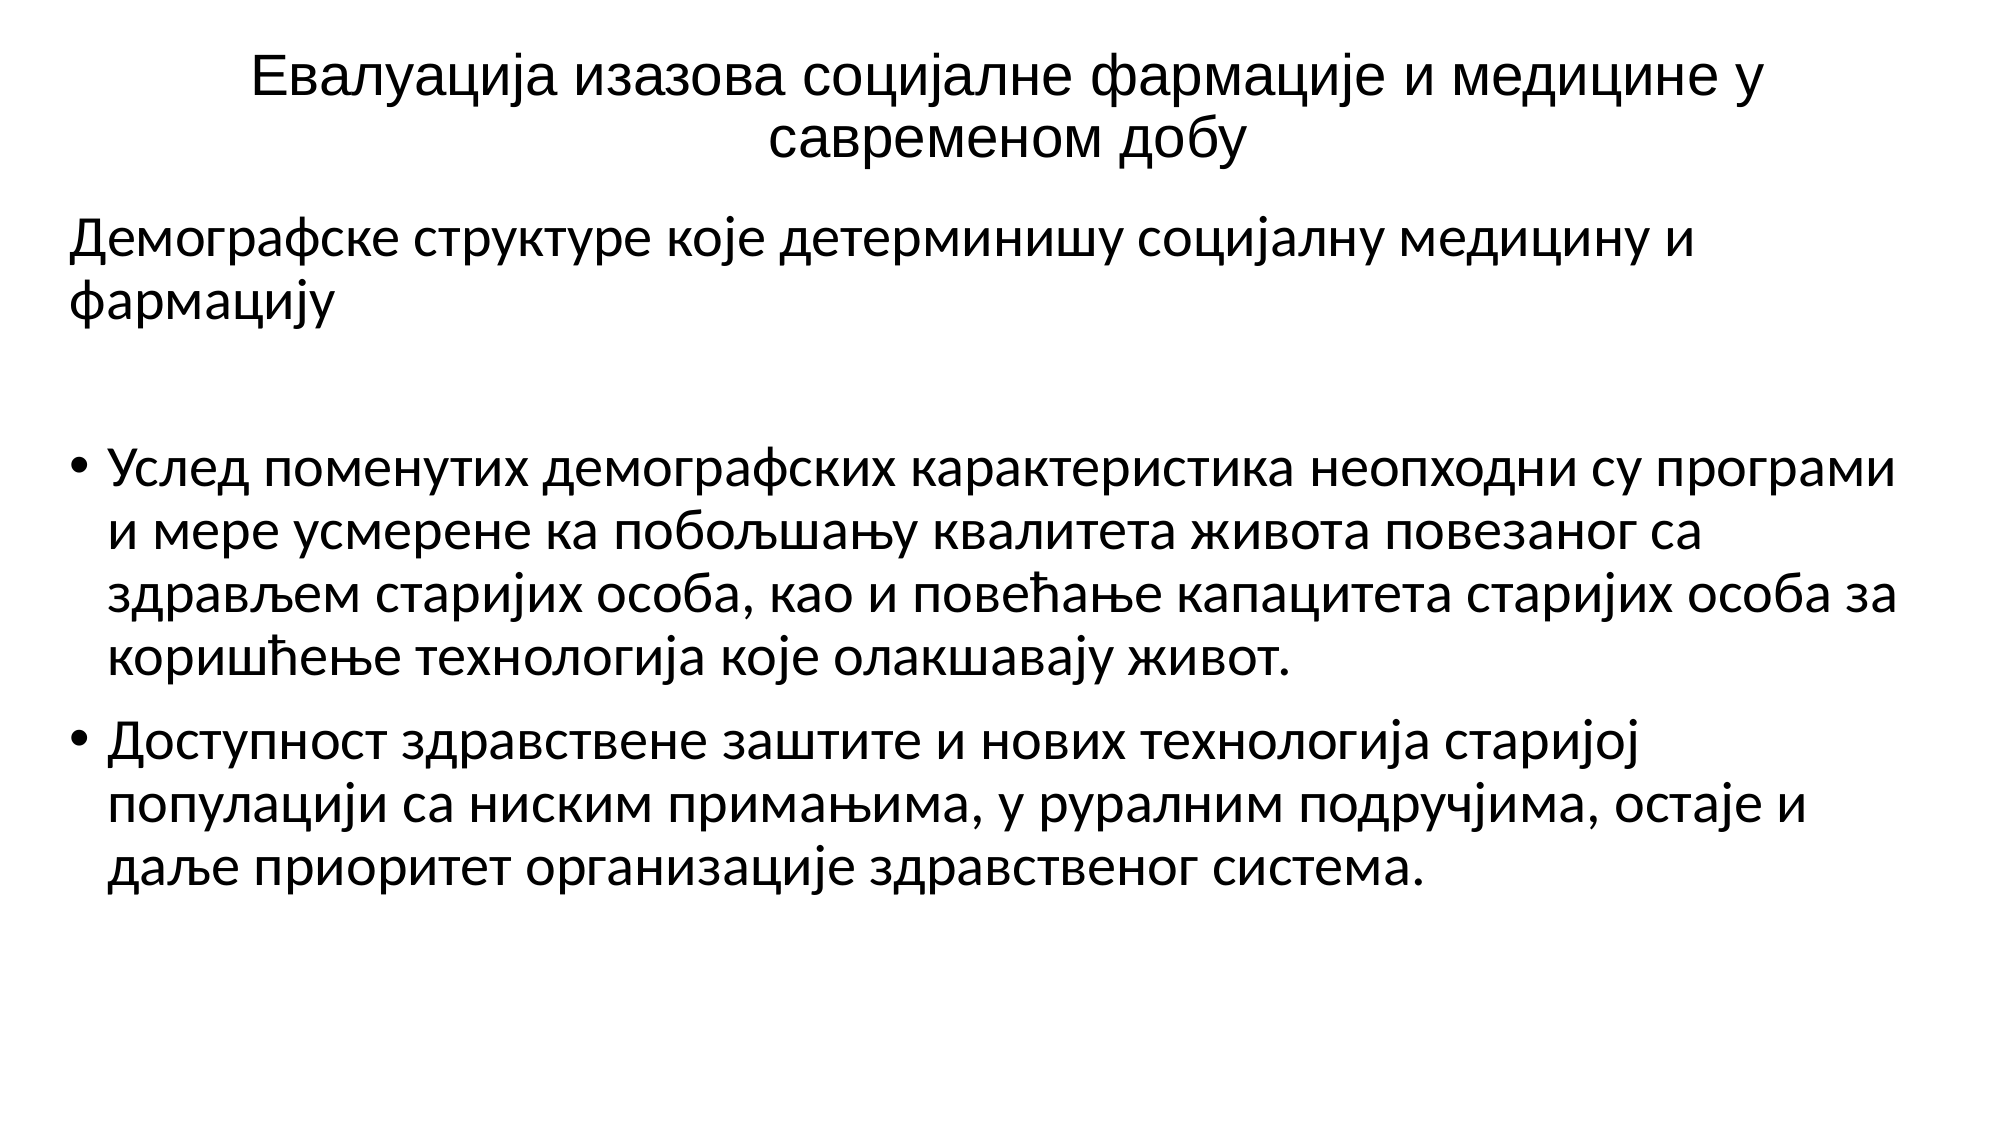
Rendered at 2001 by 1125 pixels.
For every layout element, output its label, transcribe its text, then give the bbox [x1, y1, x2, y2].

title Евалуација изазова социјалне фармације и медицине у савременом добу [145, 27, 1871, 188]
list Демографске структуре које детерминишу социјалну медицину и фармацију Услед поменутих демографских карактеристика неопходни су програми и мере усмерене ка побољшању квалитета живота повезаног са здрављем старијих особа, као и повећање капацитета старијих особа за коришћење технологија које олакшавају живот. Доступност здравствене заштите и нових технологија старијој популацији са ниским примањима, у руралним подручјима, остаје и даље приоритет организације здравственог система. [54, 198, 1936, 1078]
